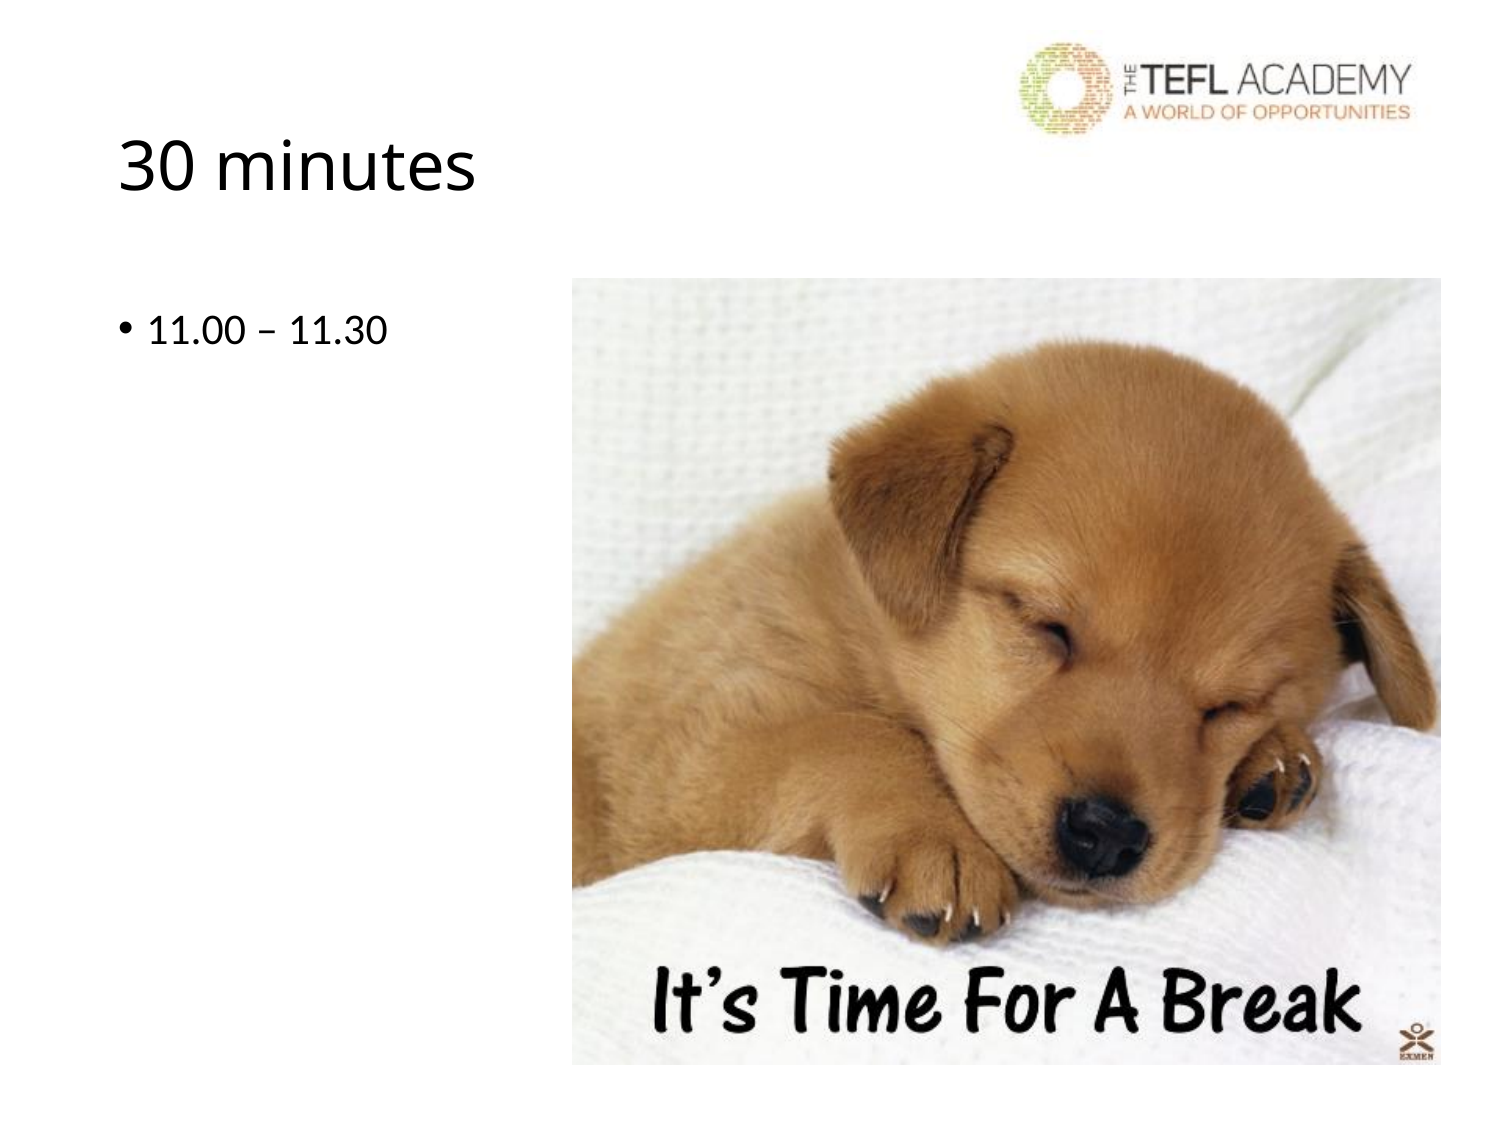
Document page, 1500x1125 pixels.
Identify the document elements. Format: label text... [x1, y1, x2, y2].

picture [572, 278, 1441, 1066]
picture [1002, 30, 1446, 157]
title 30 minutes [103, 59, 1397, 278]
list 11.00 – 11.30 [103, 299, 572, 1014]
